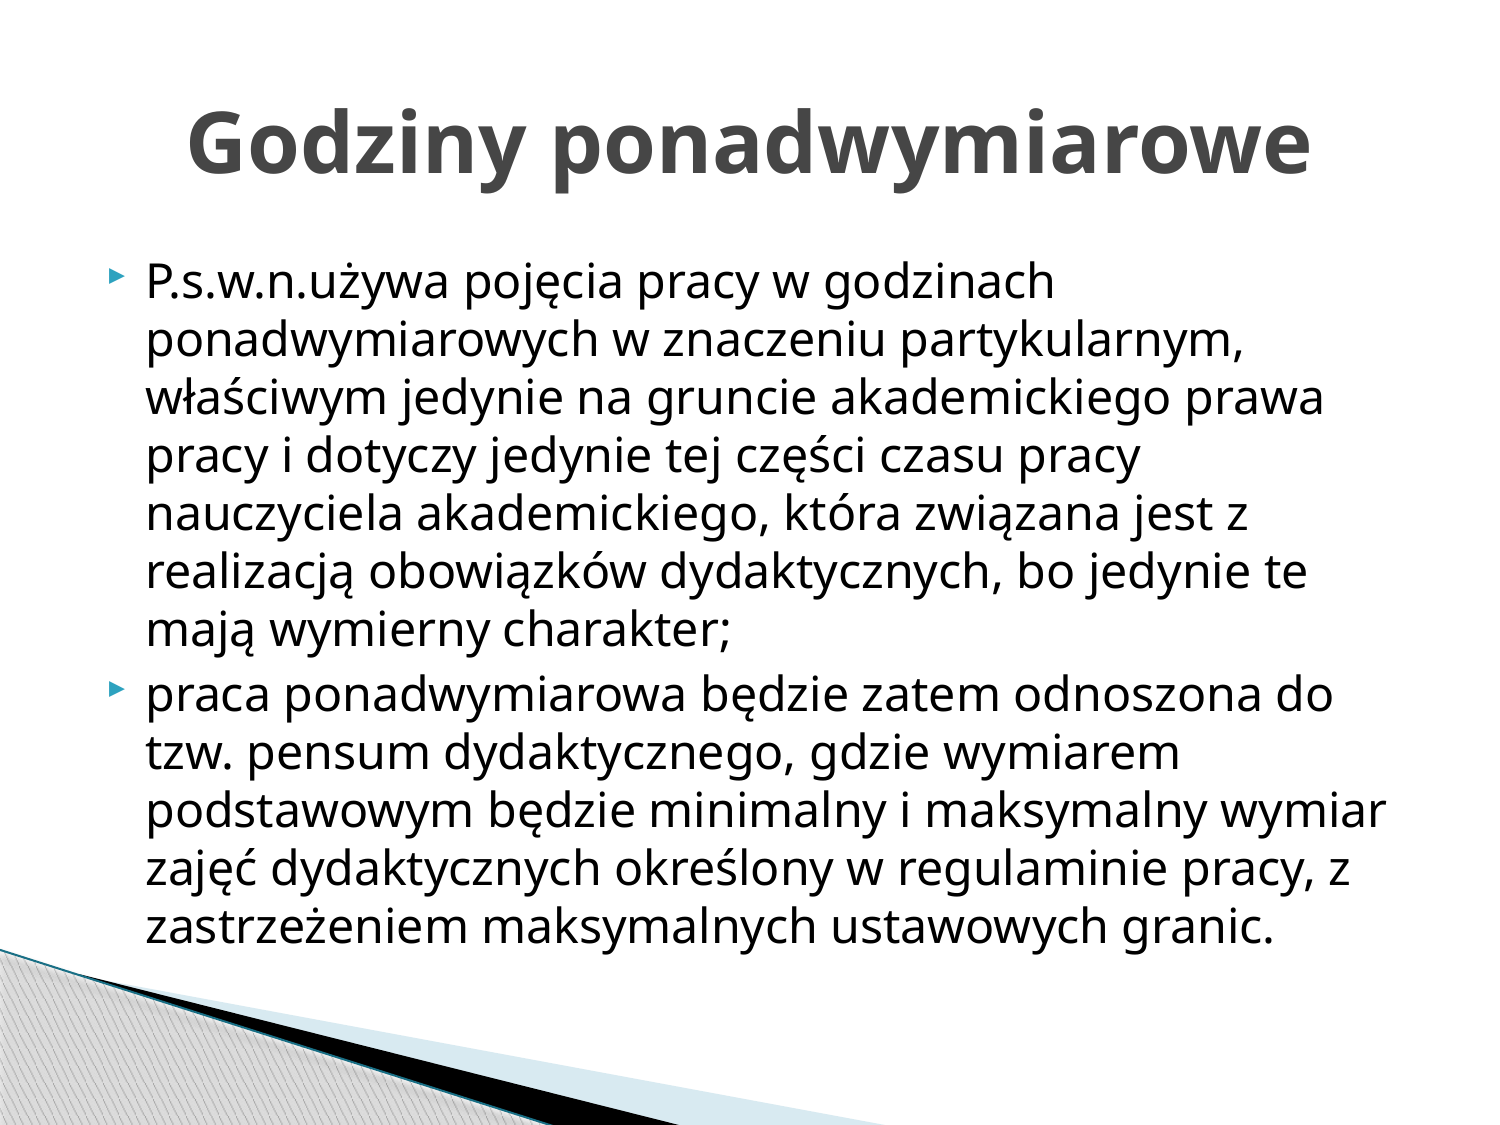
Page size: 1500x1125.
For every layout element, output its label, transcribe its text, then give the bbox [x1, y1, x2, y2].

title Godziny ponadwymiarowe [75, 45, 1425, 233]
list P.s.w.n.używa pojęcia pracy w godzinach ponadwymiarowych w znaczeniu partykularnym, właściwym jedynie na gruncie akademickiego prawa pracy i dotyczy jedynie tej części czasu pracy nauczyciela akademickiego, która związana jest z realizacją obowiązków dydaktycznych, bo jedynie te mają wymierny charakter; praca ponadwymiarowa będzie zatem odnoszona do tzw. pensum dydaktycznego, gdzie wymiarem podstawowym będzie minimalny i maksymalny wymiar zajęć dydaktycznych określony w regulaminie pracy, z zastrzeżeniem maksymalnych ustawowych granic. [75, 243, 1425, 986]
